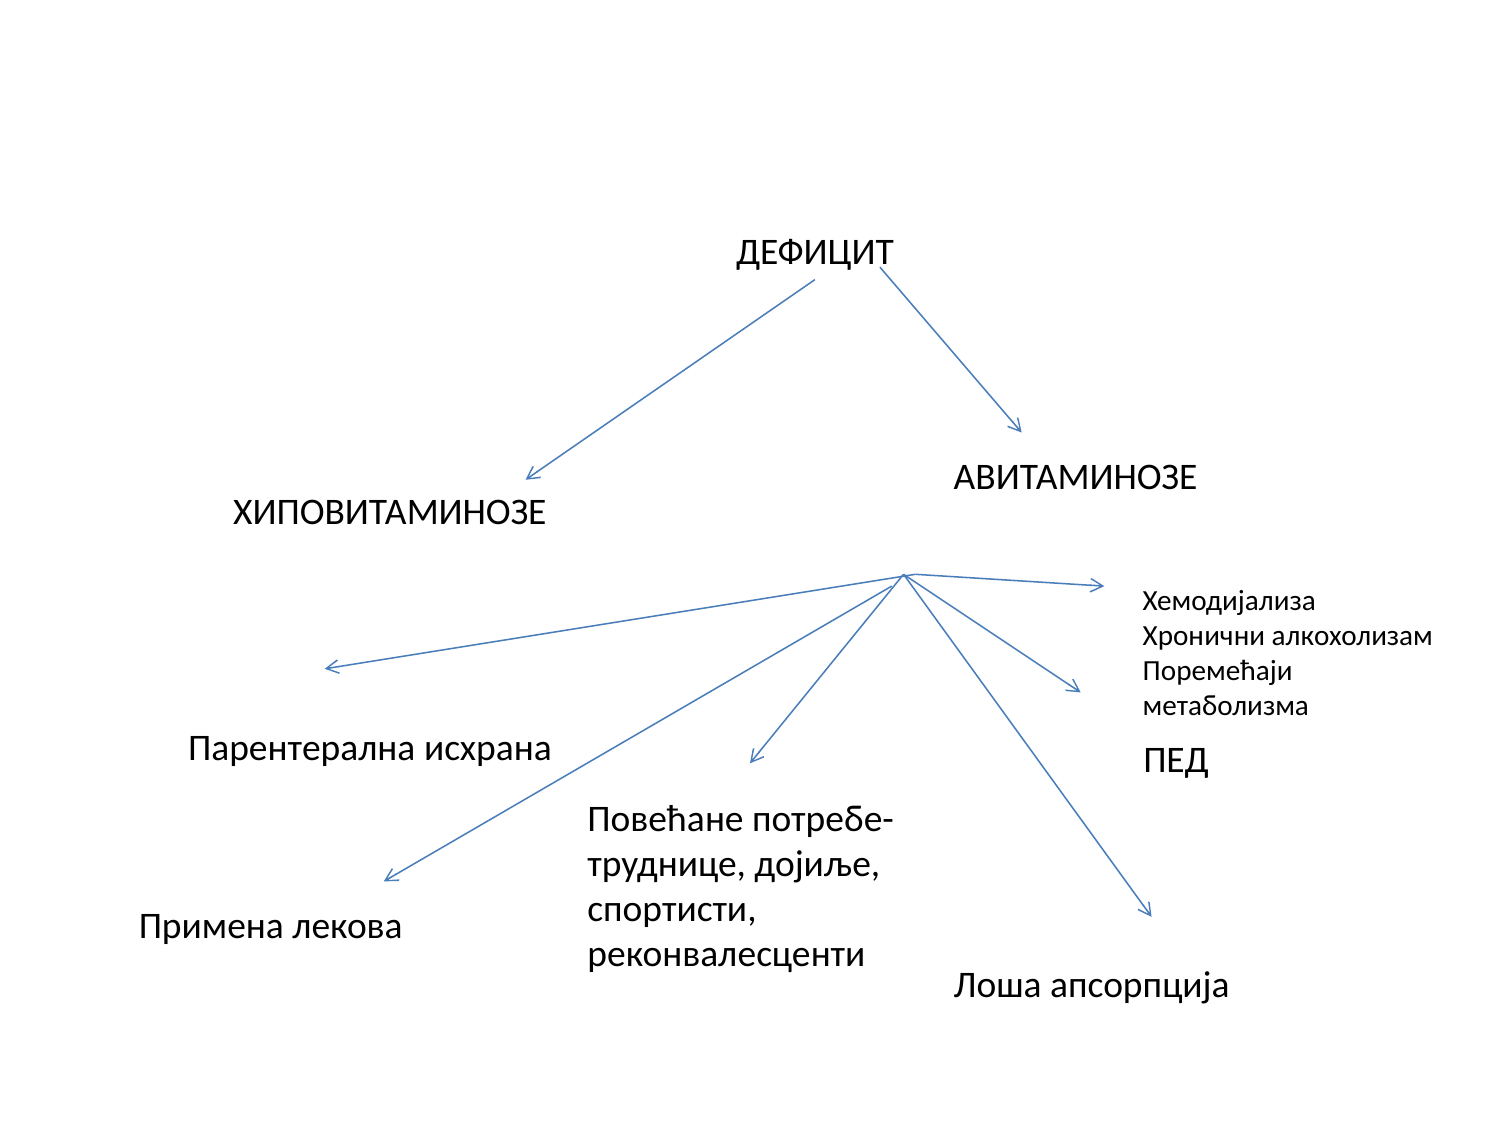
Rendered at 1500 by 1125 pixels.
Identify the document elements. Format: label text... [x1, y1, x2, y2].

text_box Парентерална исхрана [173, 715, 378, 776]
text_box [915, 573, 1105, 587]
text_box Хемодијализа Хронични алкохолизам Поремећаји метаболизма [1153, 574, 1471, 729]
text_box ДЕФИЦИТ [312, 219, 1317, 280]
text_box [383, 585, 892, 882]
text_box ПЕД [1156, 729, 1224, 788]
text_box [324, 573, 902, 669]
text_box Повећане потребе-труднице, дојиље, спортисти, реконвалесценти [572, 887, 1022, 982]
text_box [879, 266, 1022, 433]
text_box АВИТАМИНОЗЕ [938, 444, 1447, 505]
text_box Примена лекова [123, 893, 526, 953]
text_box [903, 574, 1152, 918]
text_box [525, 280, 816, 481]
text_box Лоша апсорпција [938, 952, 1459, 1012]
text_box ХИПОВИТАМИНОЗЕ [218, 479, 786, 540]
